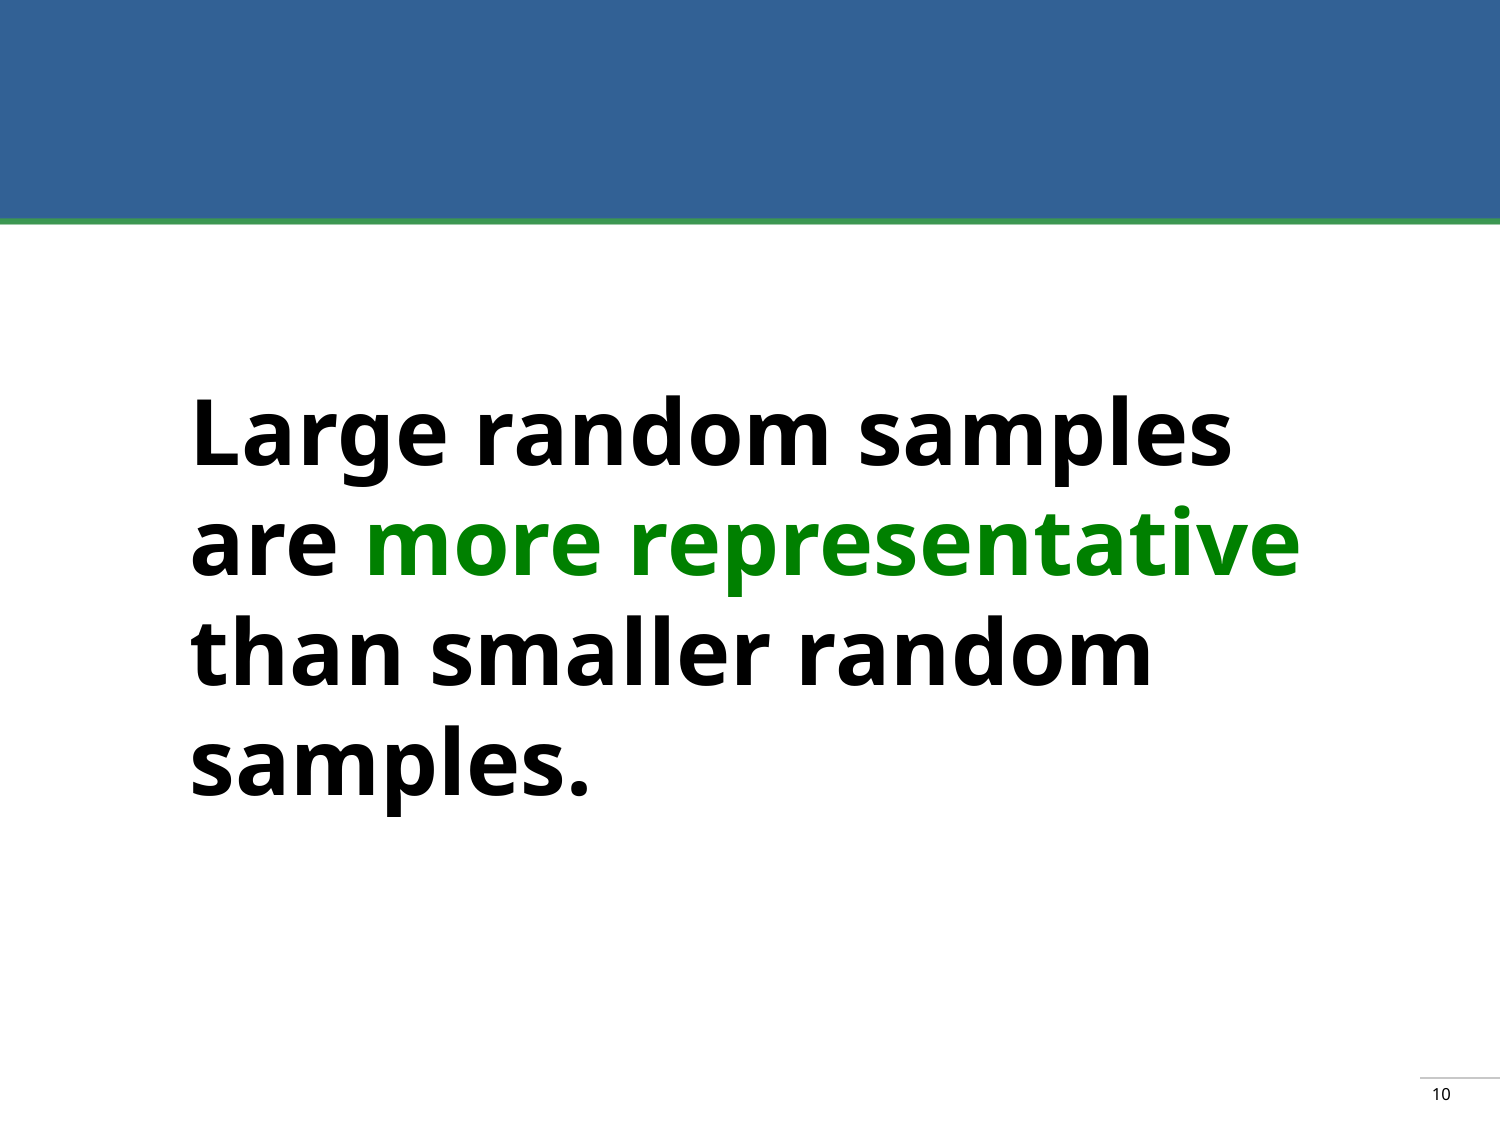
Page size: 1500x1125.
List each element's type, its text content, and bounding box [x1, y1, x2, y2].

slide_number 10 [1431, 1085, 1458, 1106]
picture [0, 0, 1500, 1125]
text_box Large random samples are more representative than smaller random samples. [99, 187, 1500, 1000]
